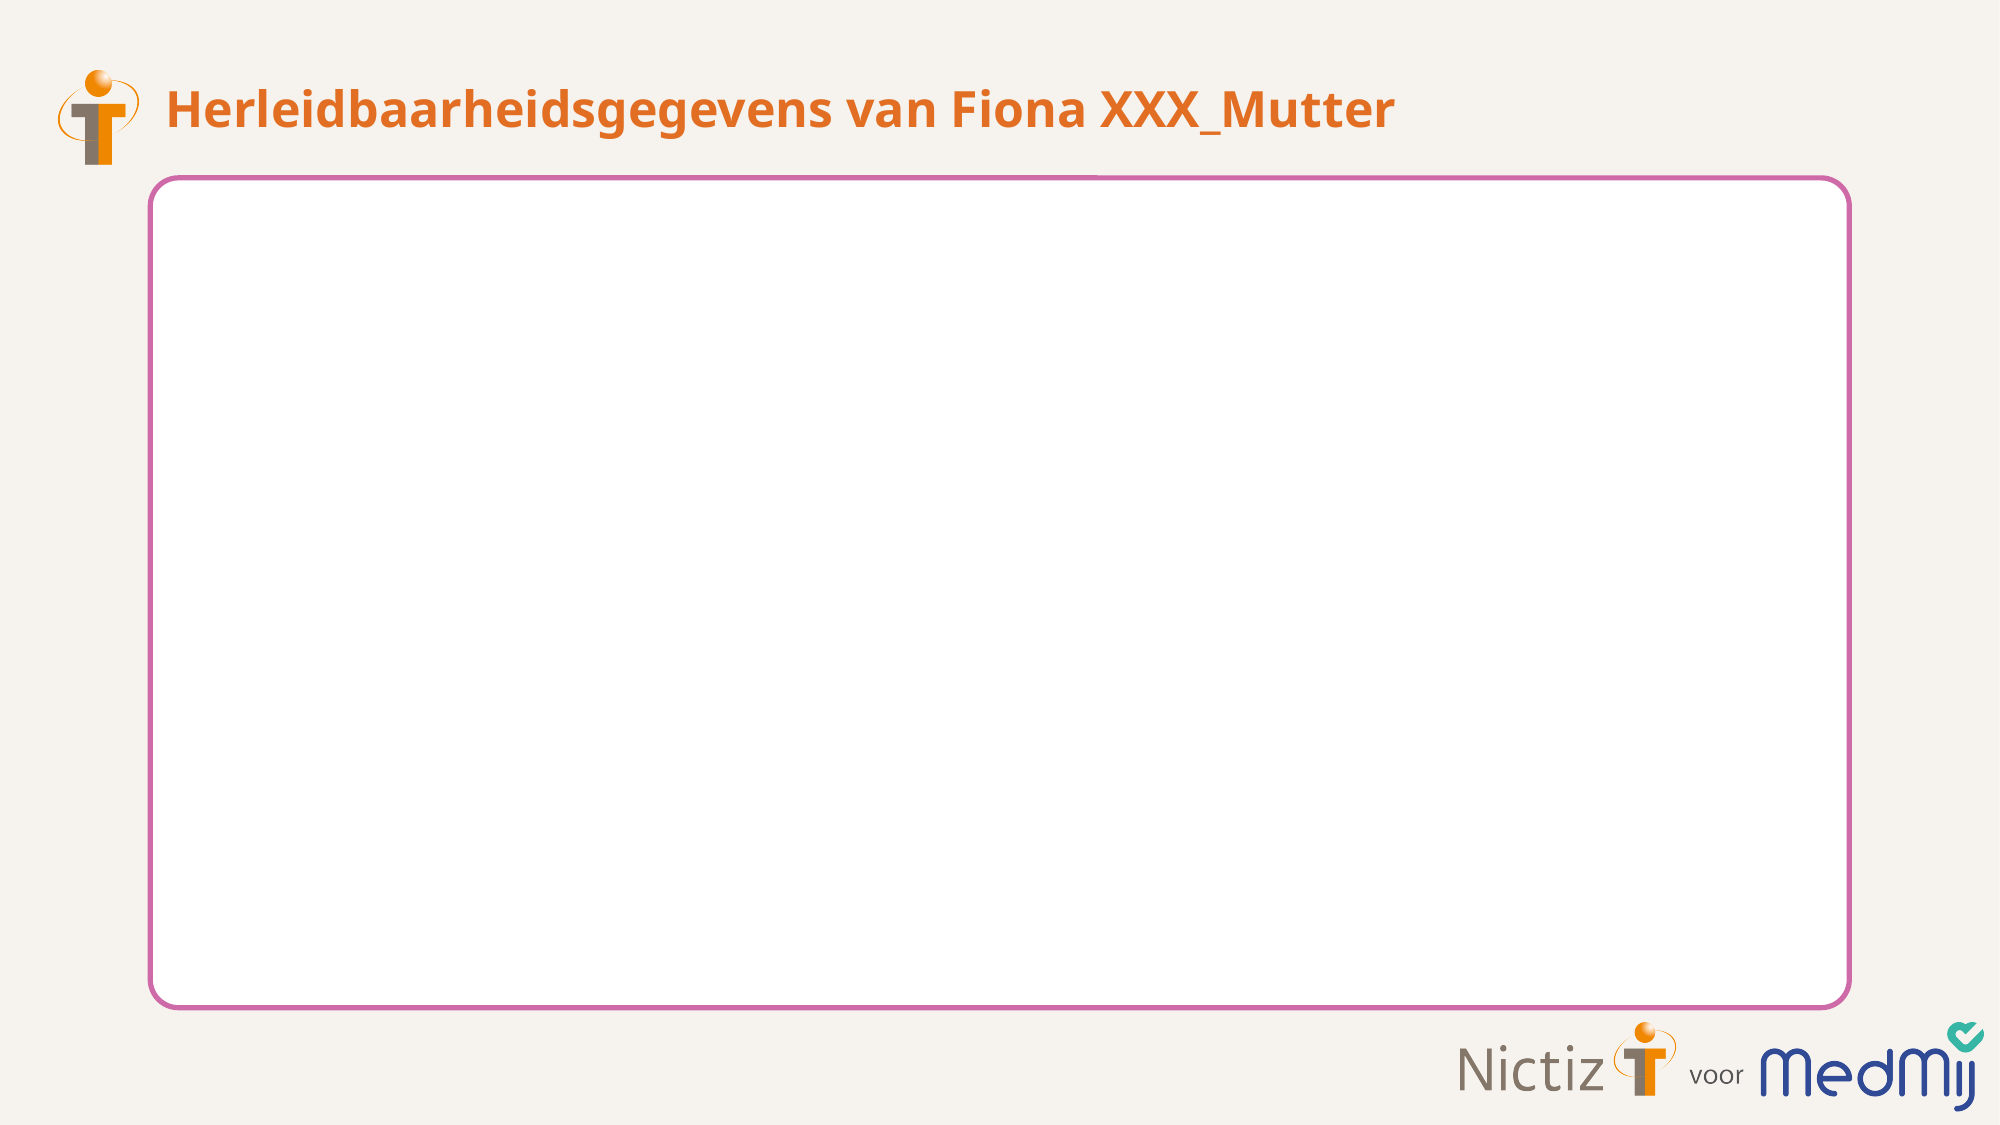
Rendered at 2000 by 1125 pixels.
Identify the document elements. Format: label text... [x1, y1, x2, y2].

title Herleidbaarheidsgegevens van Fiona XXX_Mutter [1317, 76, 1850, 165]
text_box [683, 0, 1317, 1125]
picture [50, 66, 151, 187]
picture [1457, 1019, 1988, 1113]
title Herleidbaarheidsgegevens van Fiona XXX_Mutter [150, 76, 683, 165]
